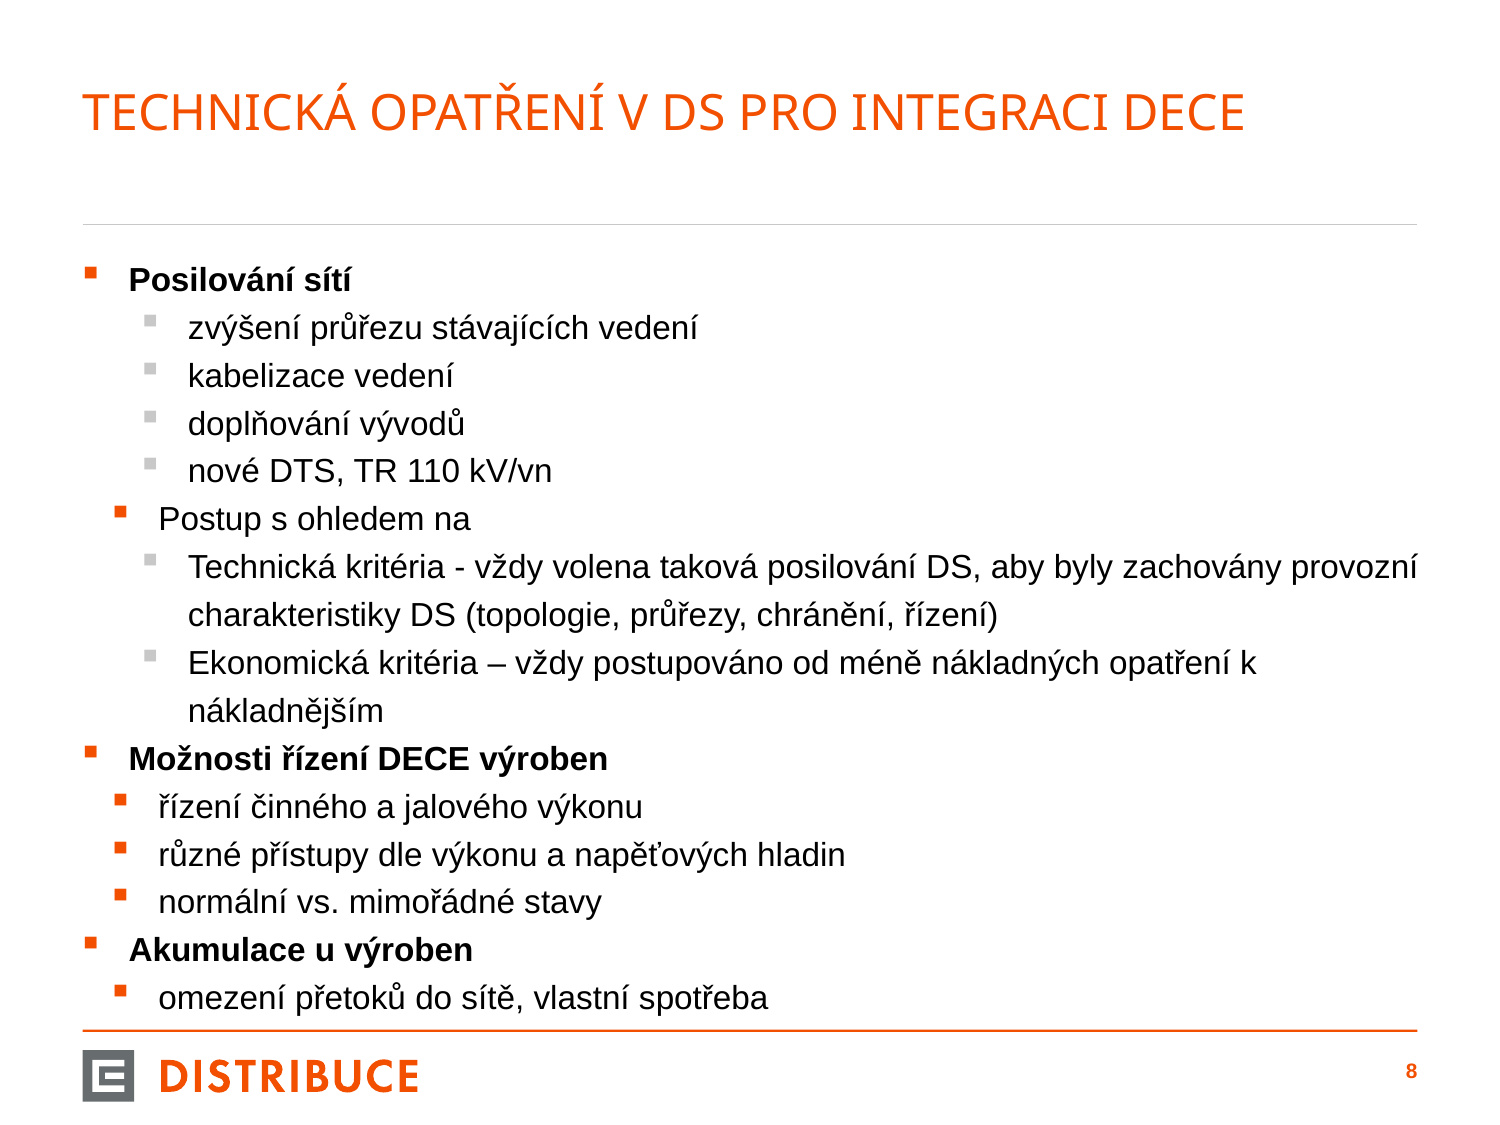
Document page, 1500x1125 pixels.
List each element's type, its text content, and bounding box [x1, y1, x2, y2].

title Technická opatření v DS pro integraci dece [82, 71, 1418, 142]
text_box Posilování sítí zvýšení průřezu stávajících vedení kabelizace vedení doplňování vývodů nové DTS, TR 110 kV/vn Postup s ohledem na Technická kritéria - vždy volena taková posilování DS, aby byly zachovány provozní charakteristiky DS (topologie, průřezy, chránění, řízení) Ekonomická kritéria – vždy postupováno od méně nákladných opatření k nákladnějším Možnosti řízení DECE výroben řízení činného a jalového výkonu různé přístupy dle výkonu a napěťových hladin normální vs. mimořádné stavy Akumulace u výroben omezení přetoků do sítě, vlastní spotřeba [81, 249, 1433, 1003]
slide_number 7 [1366, 1044, 1418, 1097]
